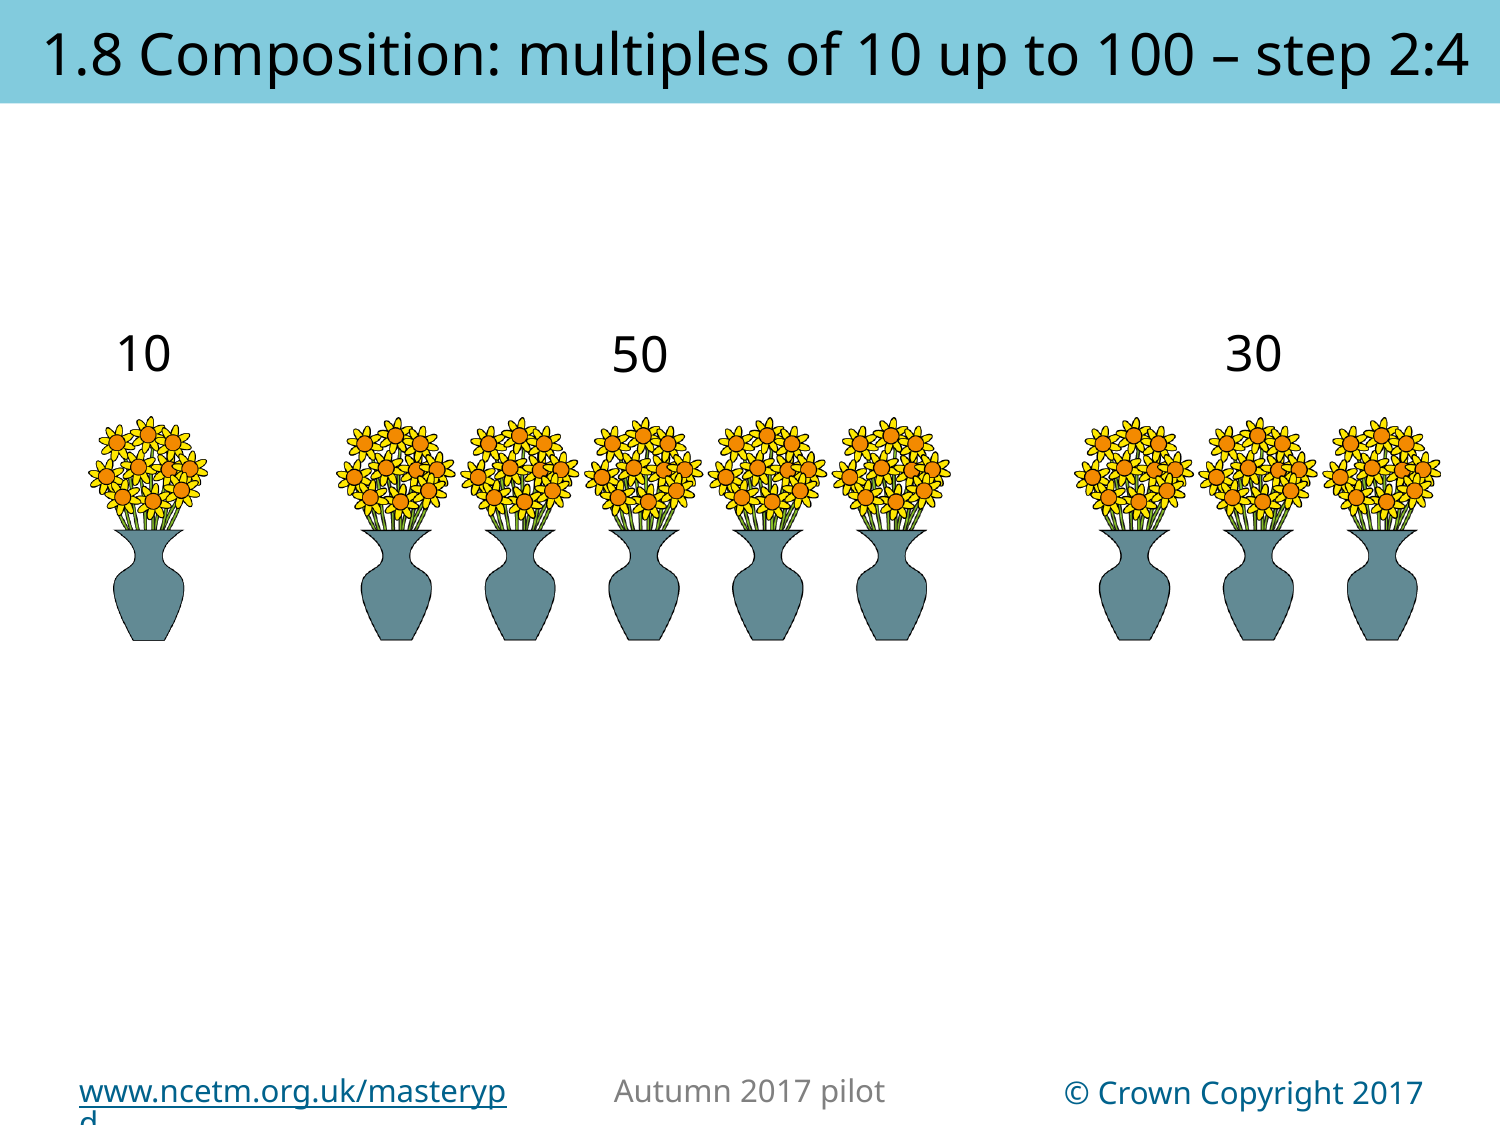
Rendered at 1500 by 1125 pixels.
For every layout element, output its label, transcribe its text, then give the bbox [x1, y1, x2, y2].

list 1.8 Composition: multiples of 10 up to 100 – step 2:4 [0, 0, 1500, 104]
picture [1074, 416, 1442, 652]
picture [336, 416, 952, 652]
text_box 50 [596, 314, 691, 390]
picture [88, 416, 209, 641]
text_box 10 [100, 314, 195, 390]
text_box 30 [1210, 314, 1306, 390]
